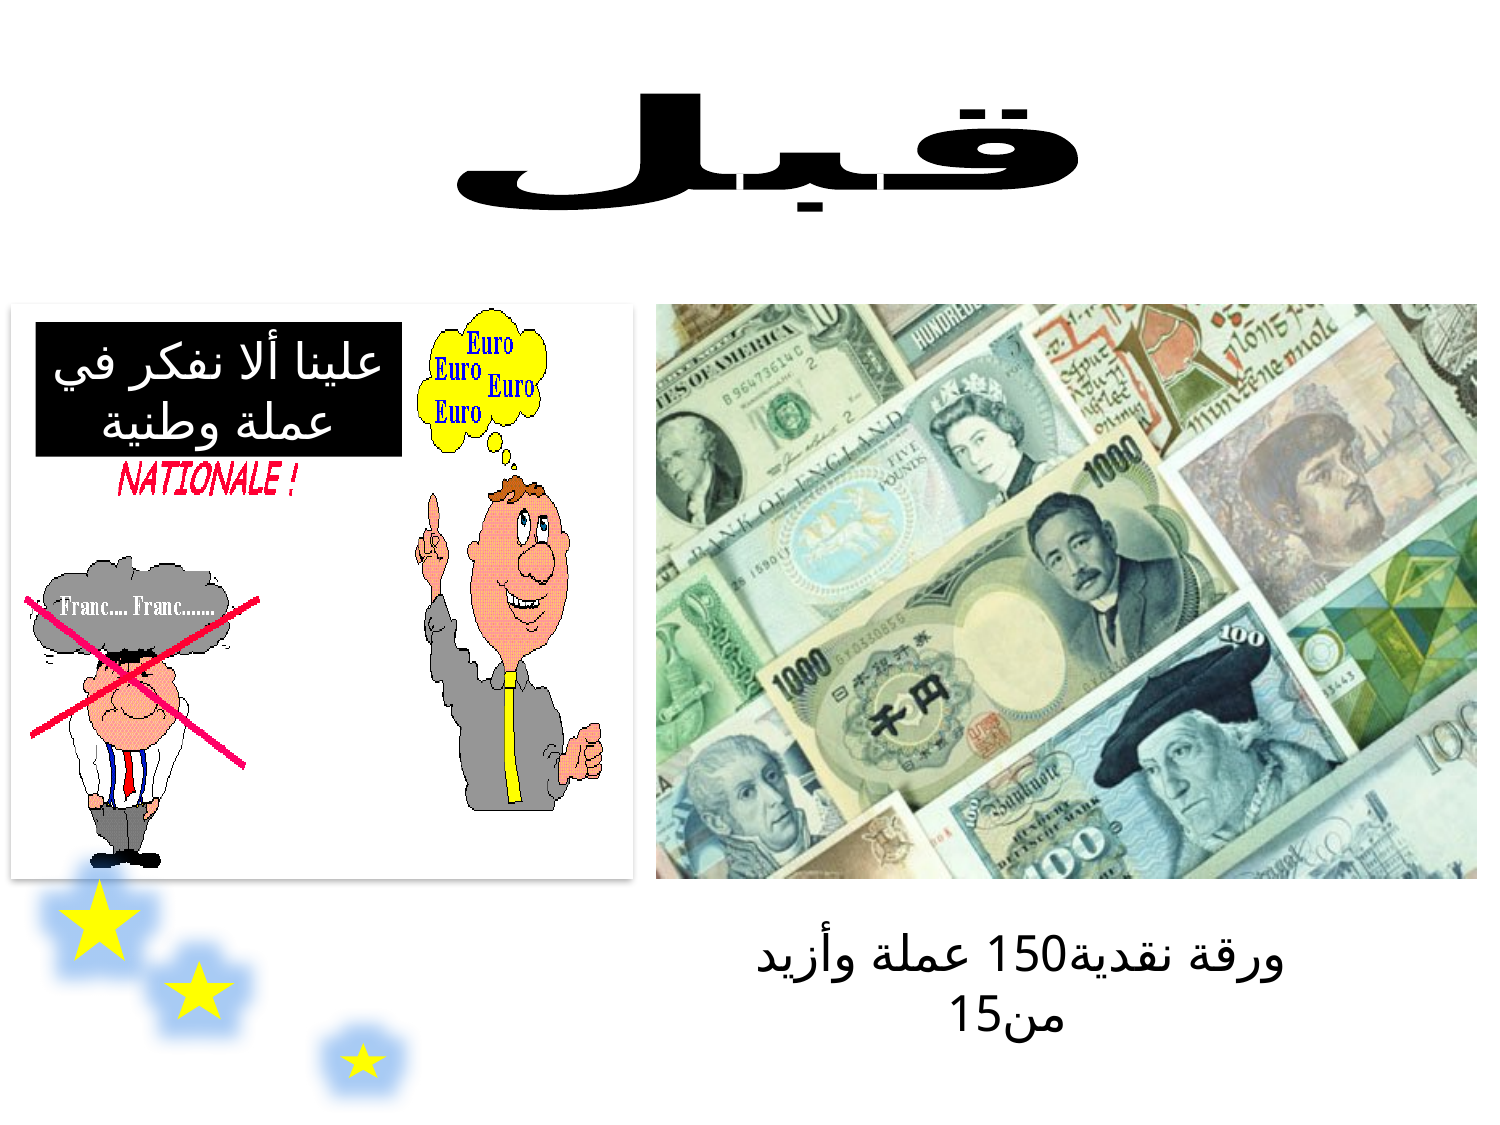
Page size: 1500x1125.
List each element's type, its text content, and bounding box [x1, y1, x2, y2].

text_box [58, 887, 141, 961]
text_box [164, 960, 235, 1020]
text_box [11, 304, 633, 880]
picture [656, 304, 1477, 880]
text_box [339, 1042, 387, 1079]
text_box ورقة نقدية150 عملة وأزيد من15 [691, 913, 1325, 1050]
